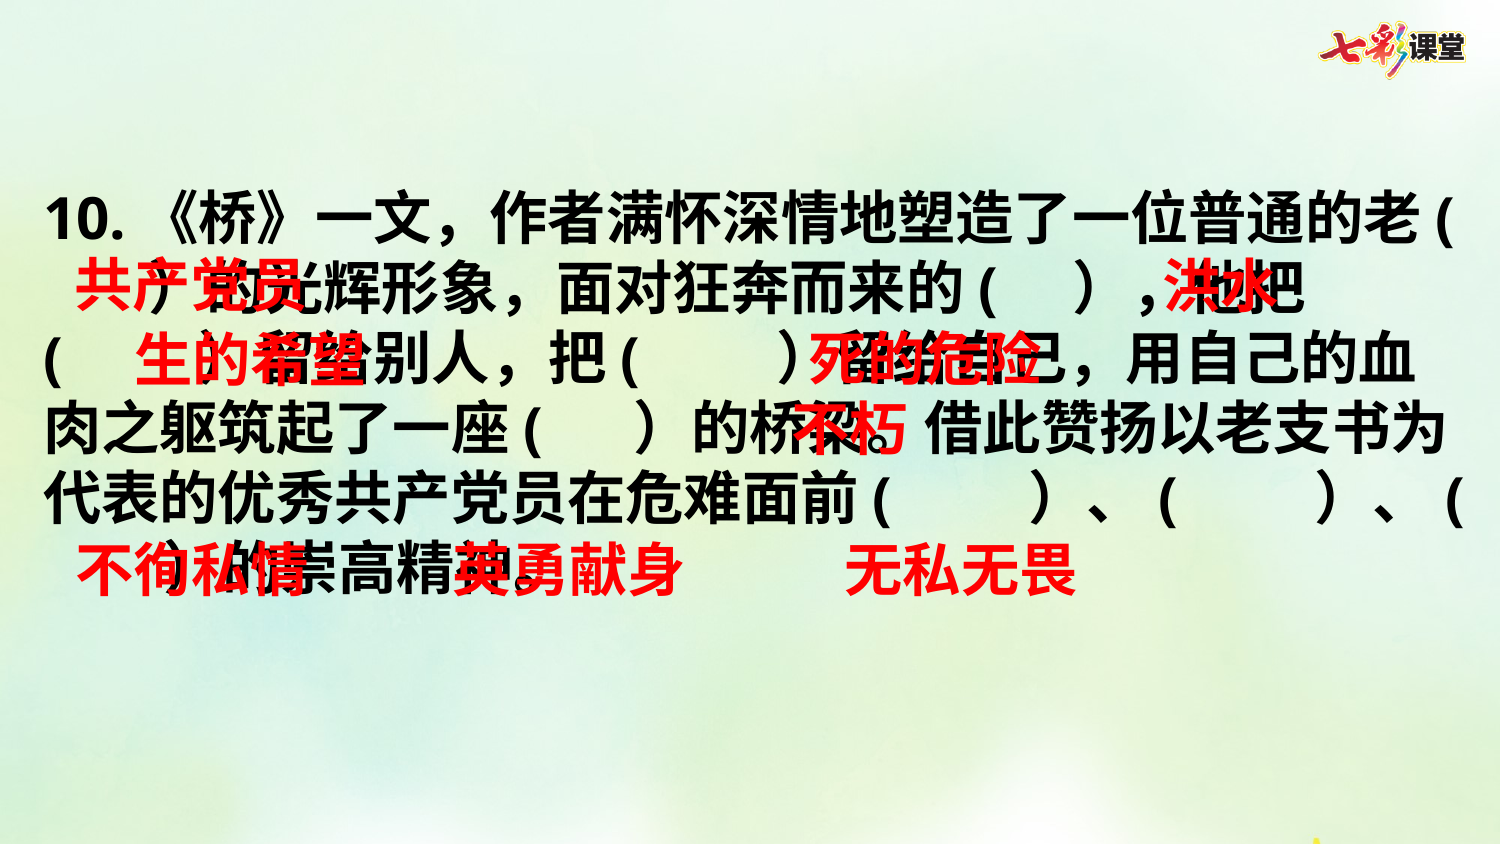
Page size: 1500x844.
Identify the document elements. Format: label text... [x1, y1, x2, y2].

text_box 共产党员 [59, 240, 392, 326]
text_box 不徇私情 [60, 525, 324, 611]
picture [0, 0, 1500, 844]
text_box 洪水 [1147, 242, 1314, 327]
text_box 英勇献身 [438, 525, 701, 611]
text_box 无私无畏 [829, 525, 1093, 611]
text_box 生的希望 [119, 315, 383, 401]
text_box 10.《桥》一文，作者满怀深情地塑造了一位普通的老( ）的光辉形象，面对狂奔而来的( ），他把( ）留给别人，把( ）留给自己，用自己的血肉之躯筑起了一座( ）的桥梁。借此赞扬以老支书为代表的优秀共产党员在危难面前( ）、( ）、( ）的崇高精神。 [28, 173, 1490, 609]
text_box 死的危险 [794, 314, 1101, 399]
text_box 不朽 [776, 384, 943, 470]
